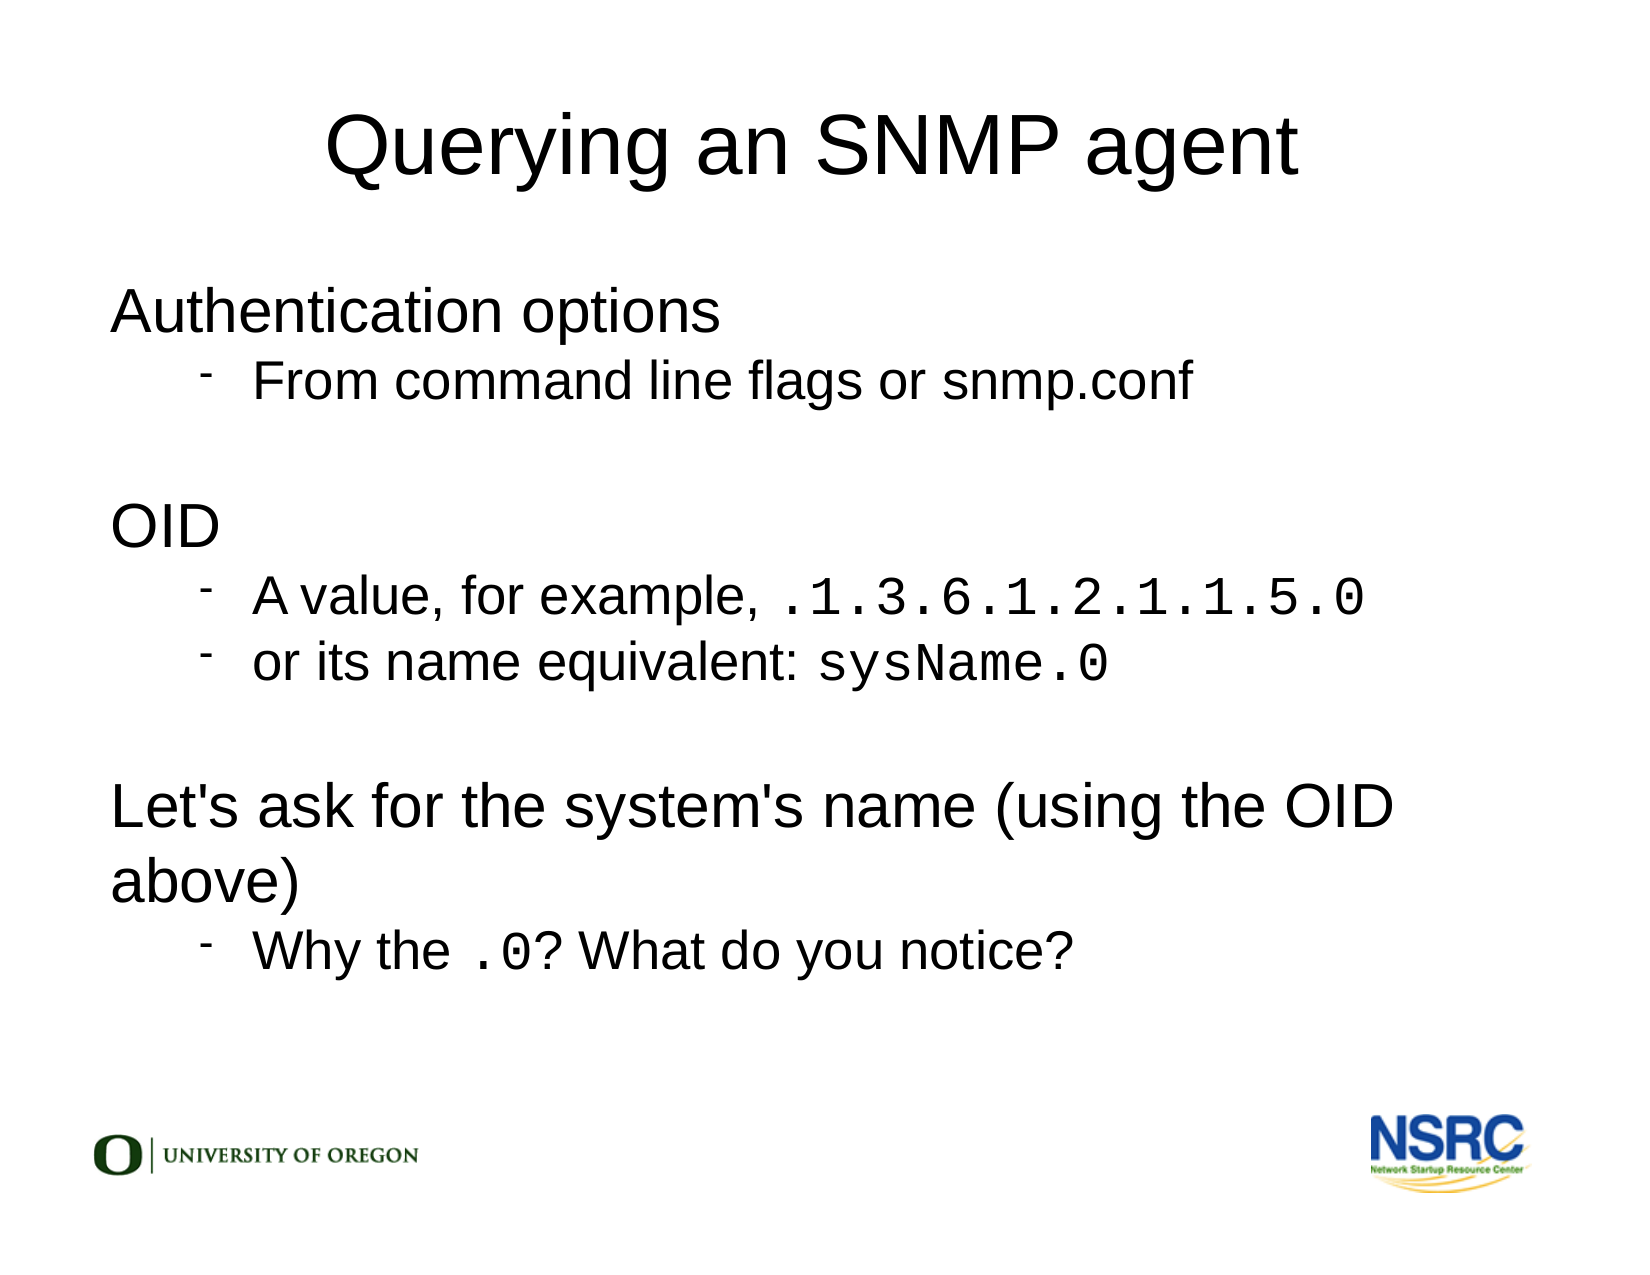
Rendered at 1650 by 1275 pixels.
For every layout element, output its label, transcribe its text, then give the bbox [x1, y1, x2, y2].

picture [1371, 1114, 1532, 1193]
text_box Authentication options From command line flags or snmp.conf OID A value, for example, .1.3.6.1.2.1.1.5.0 or its name equivalent: sysName.0 Let's ask for the system's name (using the OID above) Why the .0? What do you notice? [110, 270, 1525, 1091]
picture [92, 1133, 420, 1177]
text_box Querying an SNMP agent [133, 58, 1491, 223]
